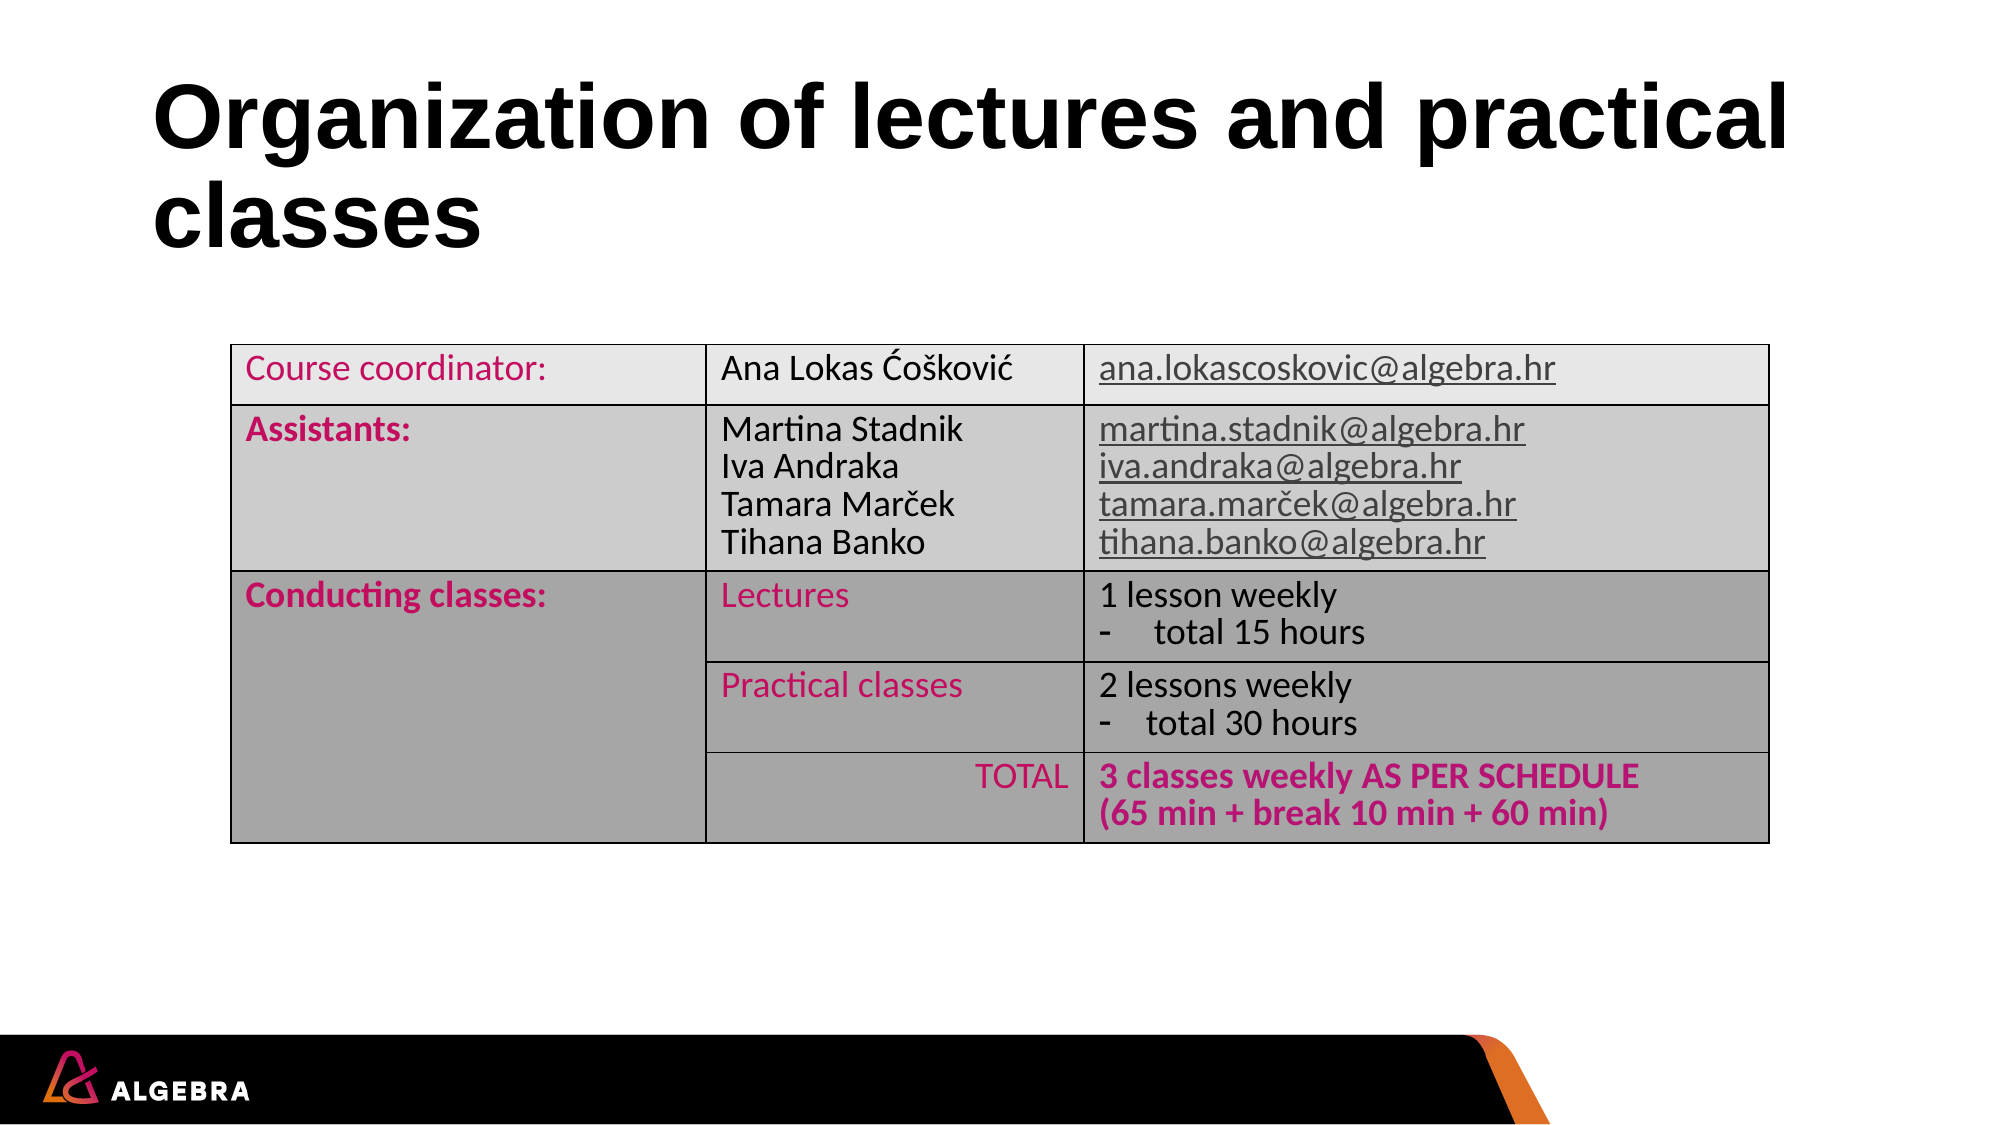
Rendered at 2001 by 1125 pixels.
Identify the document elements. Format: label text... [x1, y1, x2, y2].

table_cell martina.stadnik@algebra.hr iva.andraka@algebra.hr tamara.marček@algebra.hr tihana.banko@algebra.hr [1085, 406, 1768, 570]
table_cell TOTAL [707, 753, 1083, 842]
table_cell 1 lesson weekly total 15 hours [1085, 572, 1768, 661]
title Organization of lectures and practical classes [137, 59, 1863, 278]
table_cell Martina Stadnik Iva Andraka Tamara Marček Tihana Banko [707, 406, 1083, 570]
table_cell 3 classes weekly AS PER SCHEDULE (65 min + break 10 min + 60 min) [1085, 753, 1768, 842]
picture [0, 1034, 1733, 1125]
table_header Course coordinator: [232, 345, 705, 404]
table_cell 2 lessons weekly total 30 hours [1085, 663, 1768, 752]
table_header ana.lokascoskovic@algebra.hr [1085, 345, 1768, 404]
table_cell Assistants: [232, 406, 705, 570]
table_header Ana Lokas Ćošković [707, 345, 1083, 404]
table_cell Lectures [707, 572, 1083, 661]
table_cell Practical classes [707, 663, 1083, 752]
table_cell Conducting classes: [232, 572, 705, 842]
